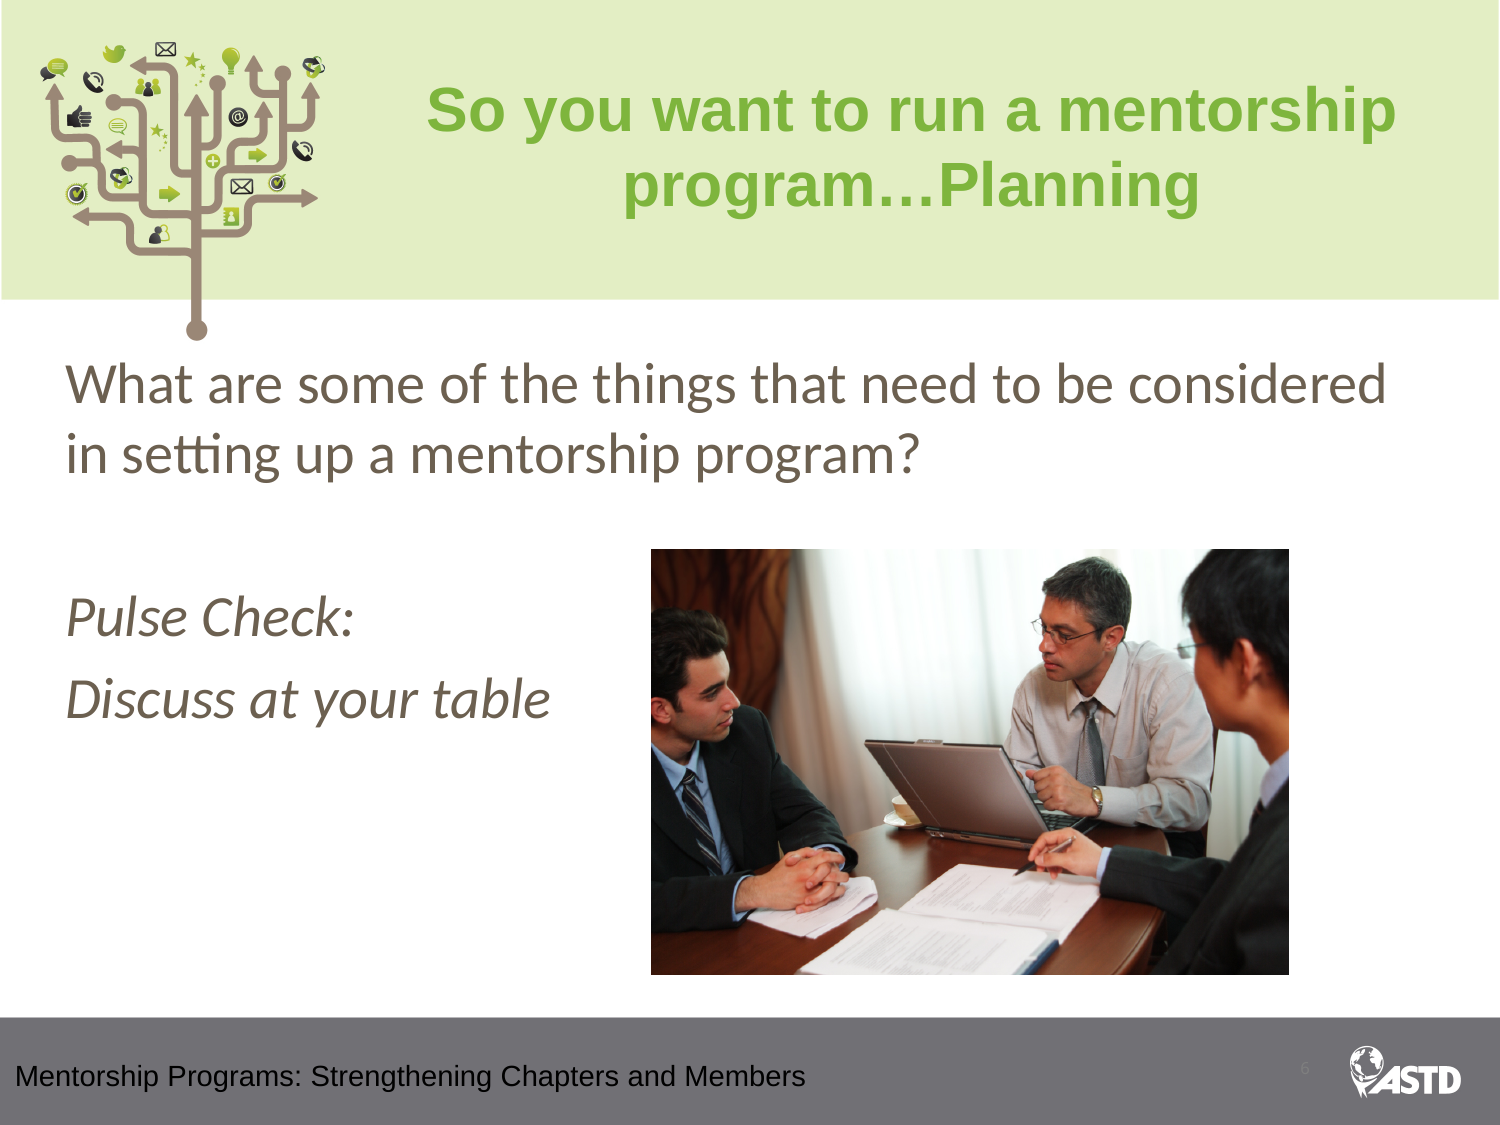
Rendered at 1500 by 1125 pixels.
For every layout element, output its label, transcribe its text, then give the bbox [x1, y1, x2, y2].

picture [0, 0, 1500, 1125]
slide_number 6 [562, 1050, 1325, 1100]
title So you want to run a mentorship program…Planning [387, 49, 1438, 238]
list What are some of the things that need to be considered in setting up a mentorship program? Pulse Check: Discuss at your table [49, 337, 1451, 976]
